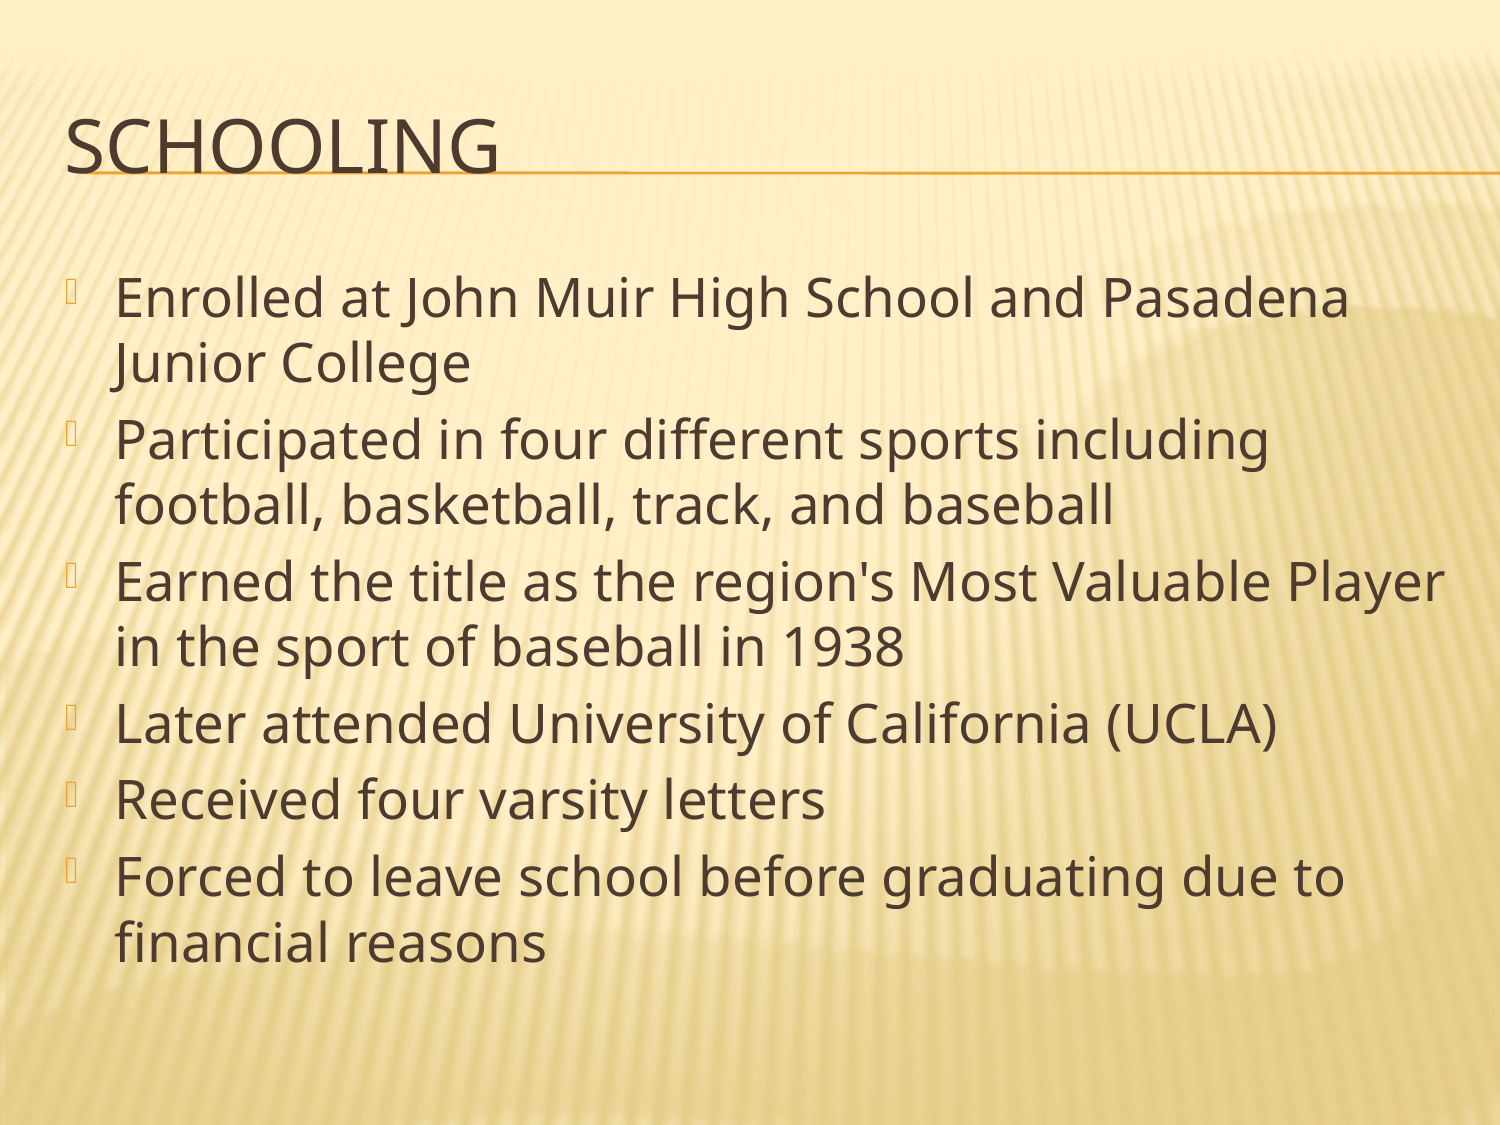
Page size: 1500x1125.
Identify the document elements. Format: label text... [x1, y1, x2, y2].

title Schooling [50, 75, 1475, 213]
list Enrolled at John Muir High School and Pasadena Junior College Participated in four different sports including football, basketball, track, and baseball Earned the title as the region's Most Valuable Player in the sport of baseball in 1938 Later attended University of California (UCLA) Received four varsity letters Forced to leave school before graduating due to financial reasons [50, 254, 1475, 998]
